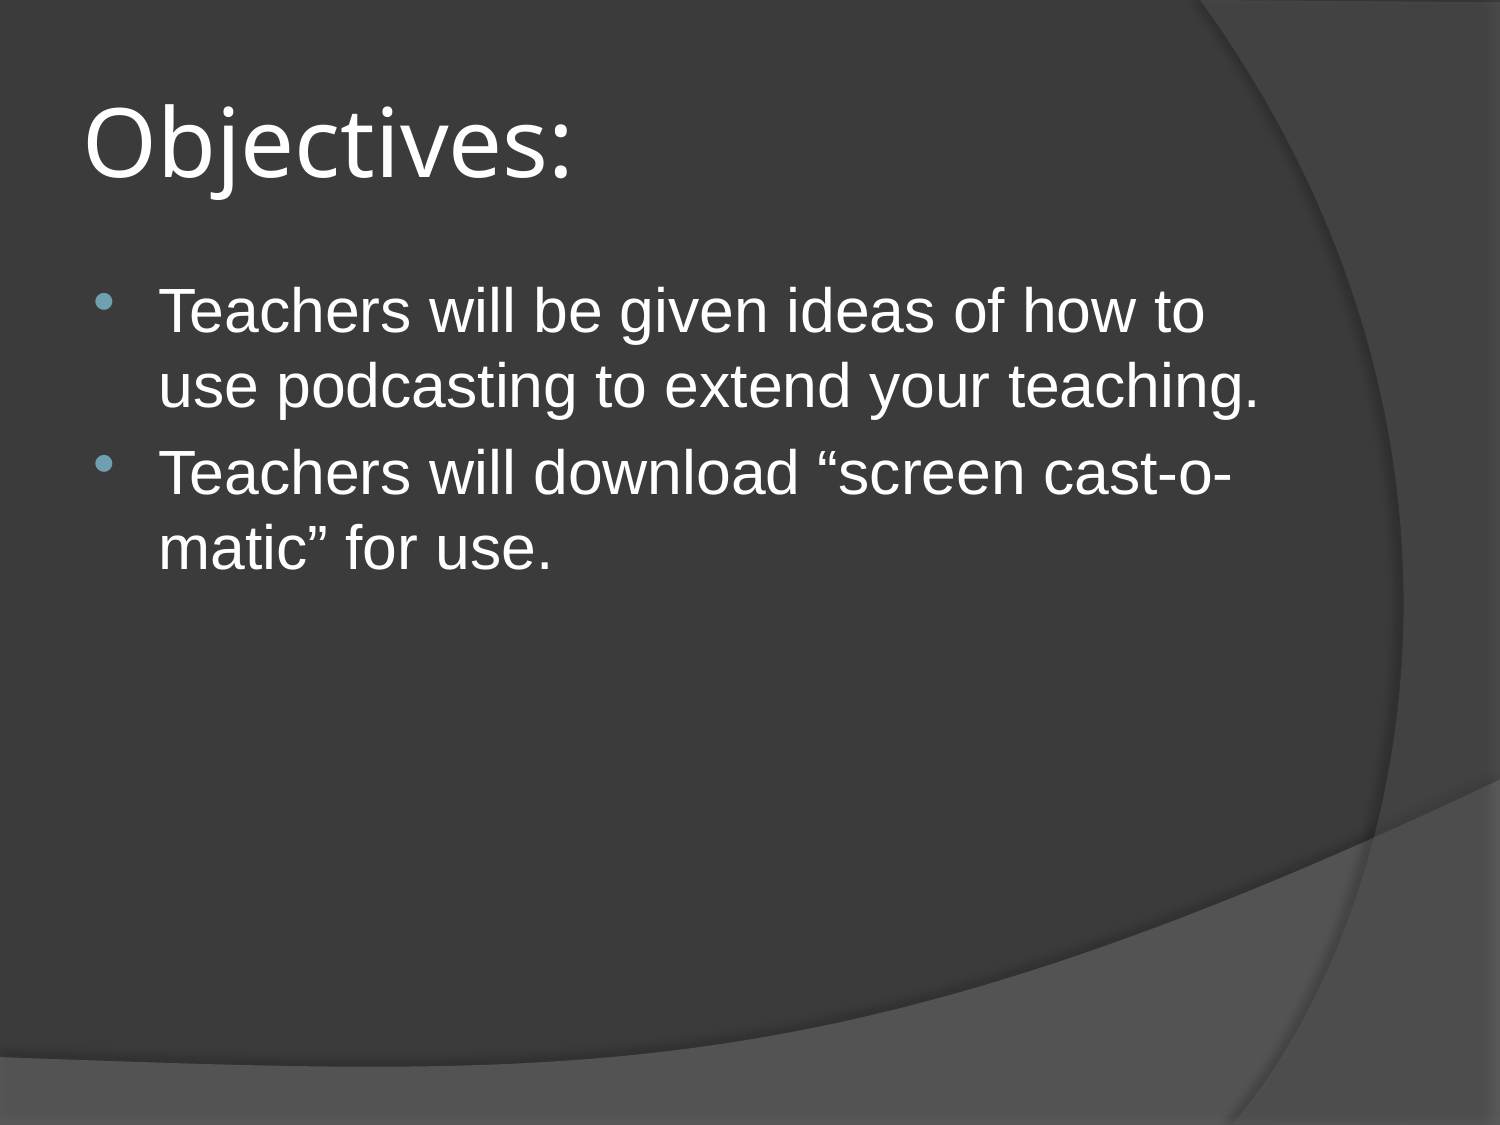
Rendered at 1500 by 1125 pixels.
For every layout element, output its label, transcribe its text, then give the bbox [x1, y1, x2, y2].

title Objectives: [75, 45, 1300, 233]
list Teachers will be given ideas of how to use podcasting to extend your teaching. Teachers will download “screen cast-o-matic” for use. [75, 262, 1300, 1005]
